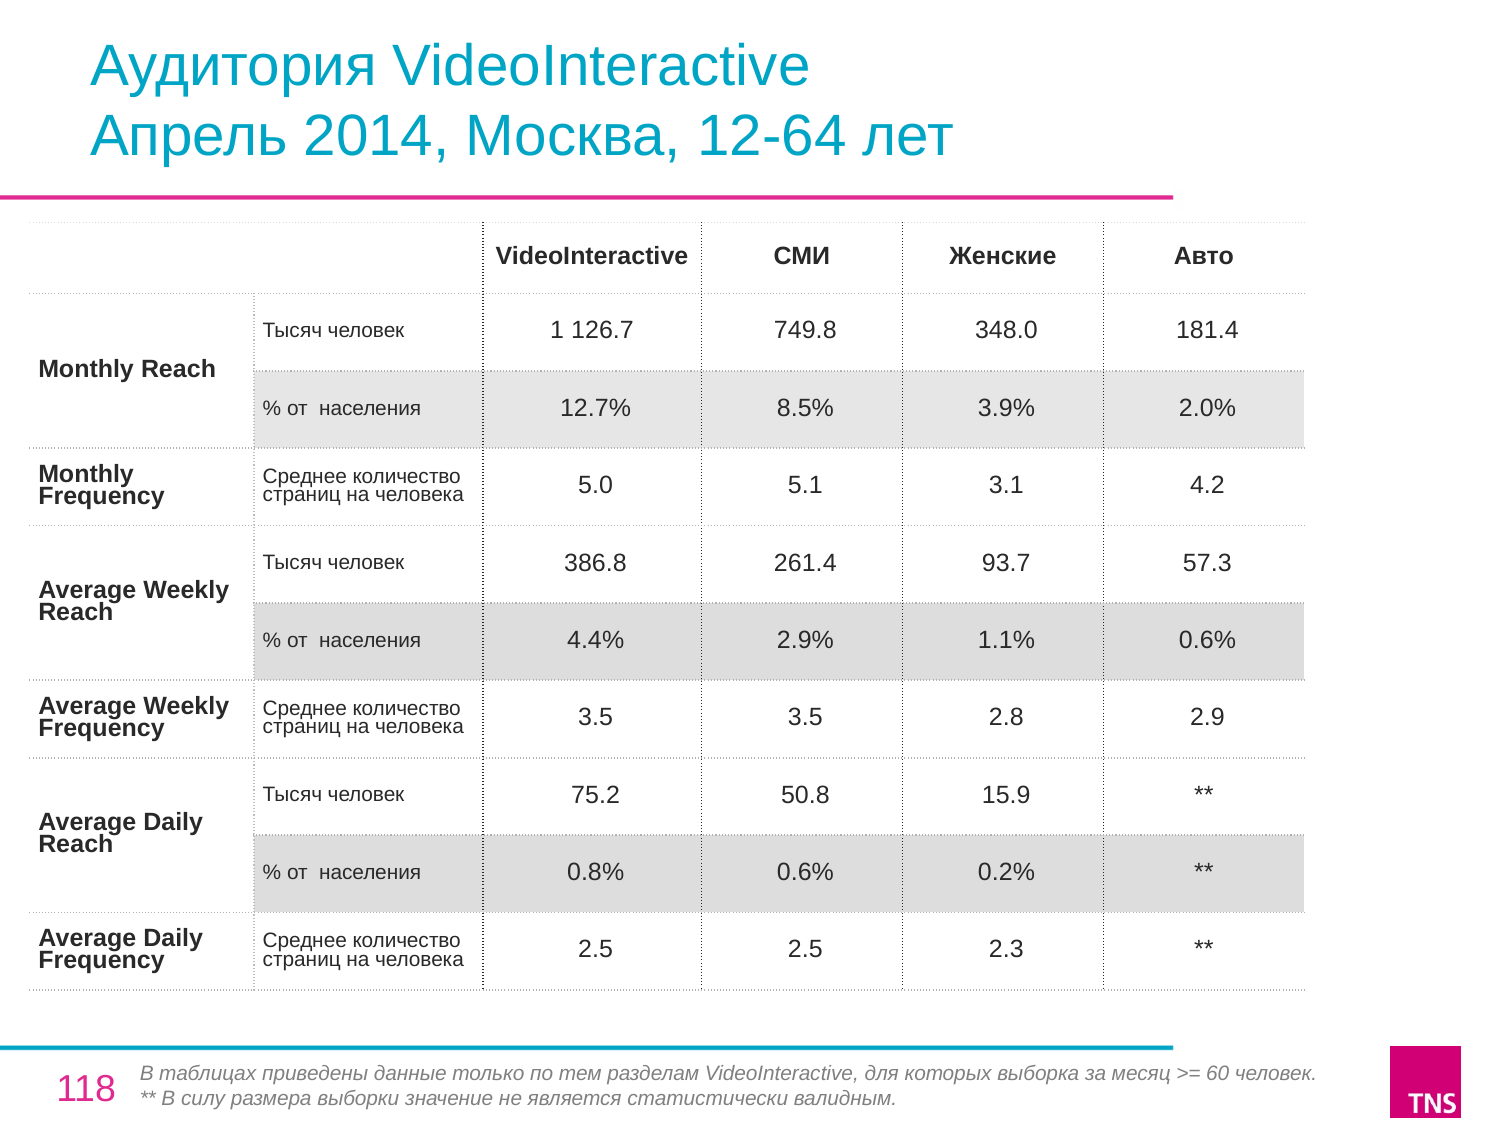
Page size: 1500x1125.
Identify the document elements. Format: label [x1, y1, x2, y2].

table_cell [29, 294, 1304, 990]
title [74, 8, 1476, 187]
picture [0, 0, 1500, 1125]
slide_number [40, 1055, 392, 1125]
text_box [124, 1052, 1463, 1117]
table_header [29, 223, 1304, 294]
